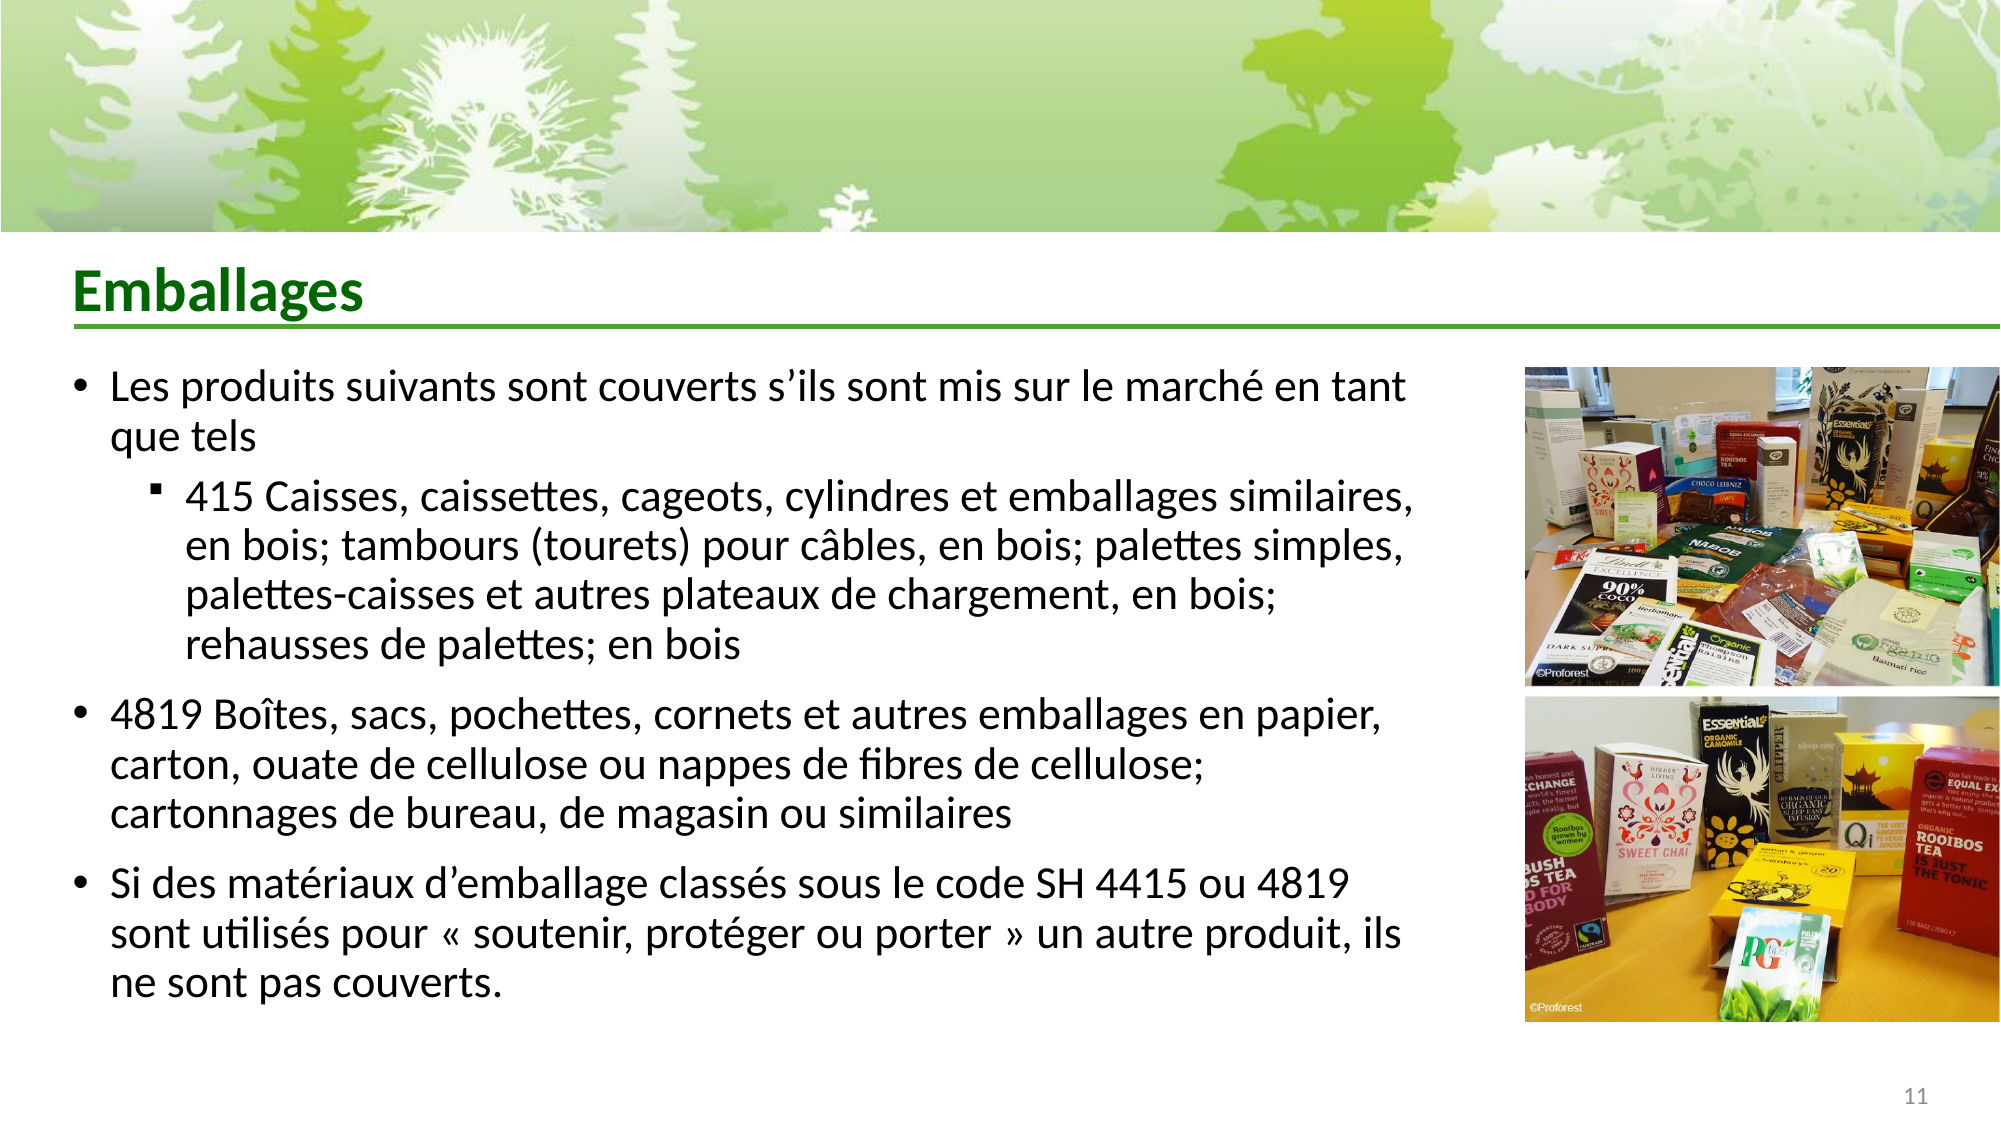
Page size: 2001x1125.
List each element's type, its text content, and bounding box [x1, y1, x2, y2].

picture [1525, 367, 2000, 1022]
slide_number 11 [1493, 1065, 1944, 1125]
picture [0, 0, 2000, 232]
title Emballages [57, 197, 1408, 354]
list Les produits suivants sont couverts s’ils sont mis sur le marché en tant que tels 415 Caisses, caissettes, cageots, cylindres et emballages similaires, en bois; tambours (tourets) pour câbles, en bois; palettes simples, palettes-caisses et autres plateaux de chargement, en bois; rehausses de palettes; en bois 4819 Boîtes, sacs, pochettes, cornets et autres emballages en papier, carton, ouate de cellulose ou nappes de fibres de cellulose; cartonnages de bureau, de magasin ou similaires Si des matériaux d’emballage classés sous le code SH 4415 ou 4819 sont utilisés pour « soutenir, protéger ou porter » un autre produit, ils ne sont pas couverts. [57, 354, 1449, 1098]
